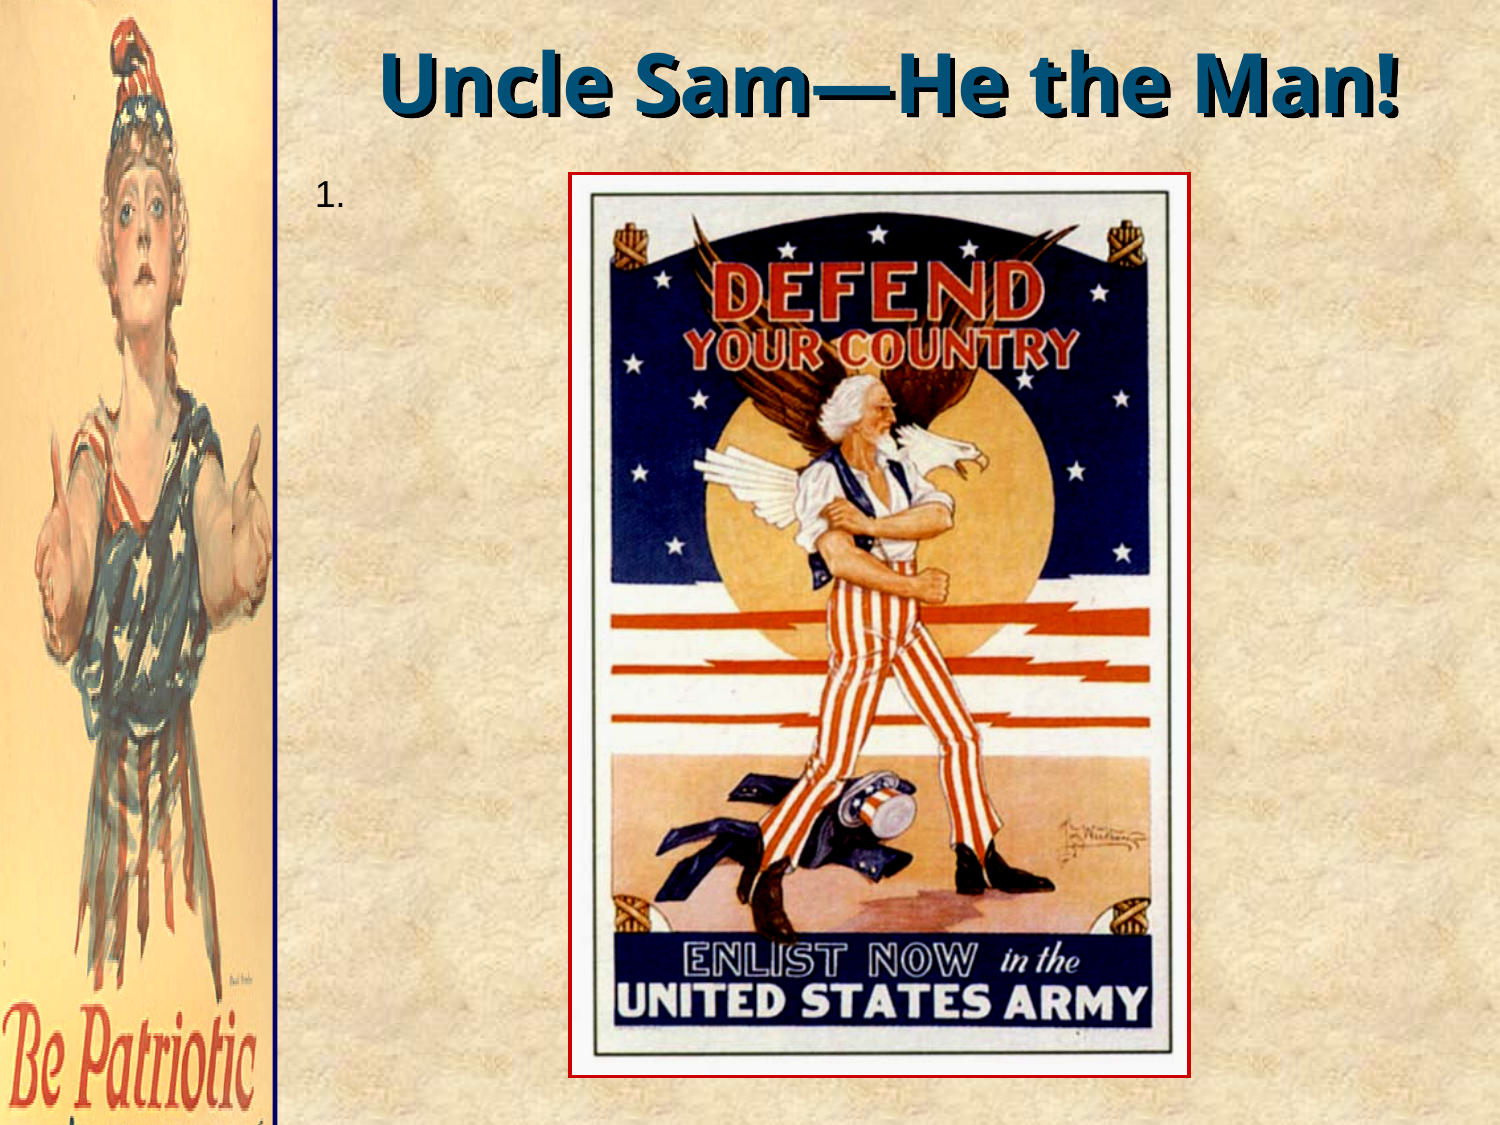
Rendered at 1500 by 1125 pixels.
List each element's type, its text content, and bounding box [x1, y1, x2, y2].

text_box 1. [299, 162, 450, 223]
text_box Uncle Sam—He the Man! [300, 22, 1475, 138]
picture [278, 0, 1500, 1125]
picture [0, 0, 272, 1125]
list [571, 174, 1188, 1076]
